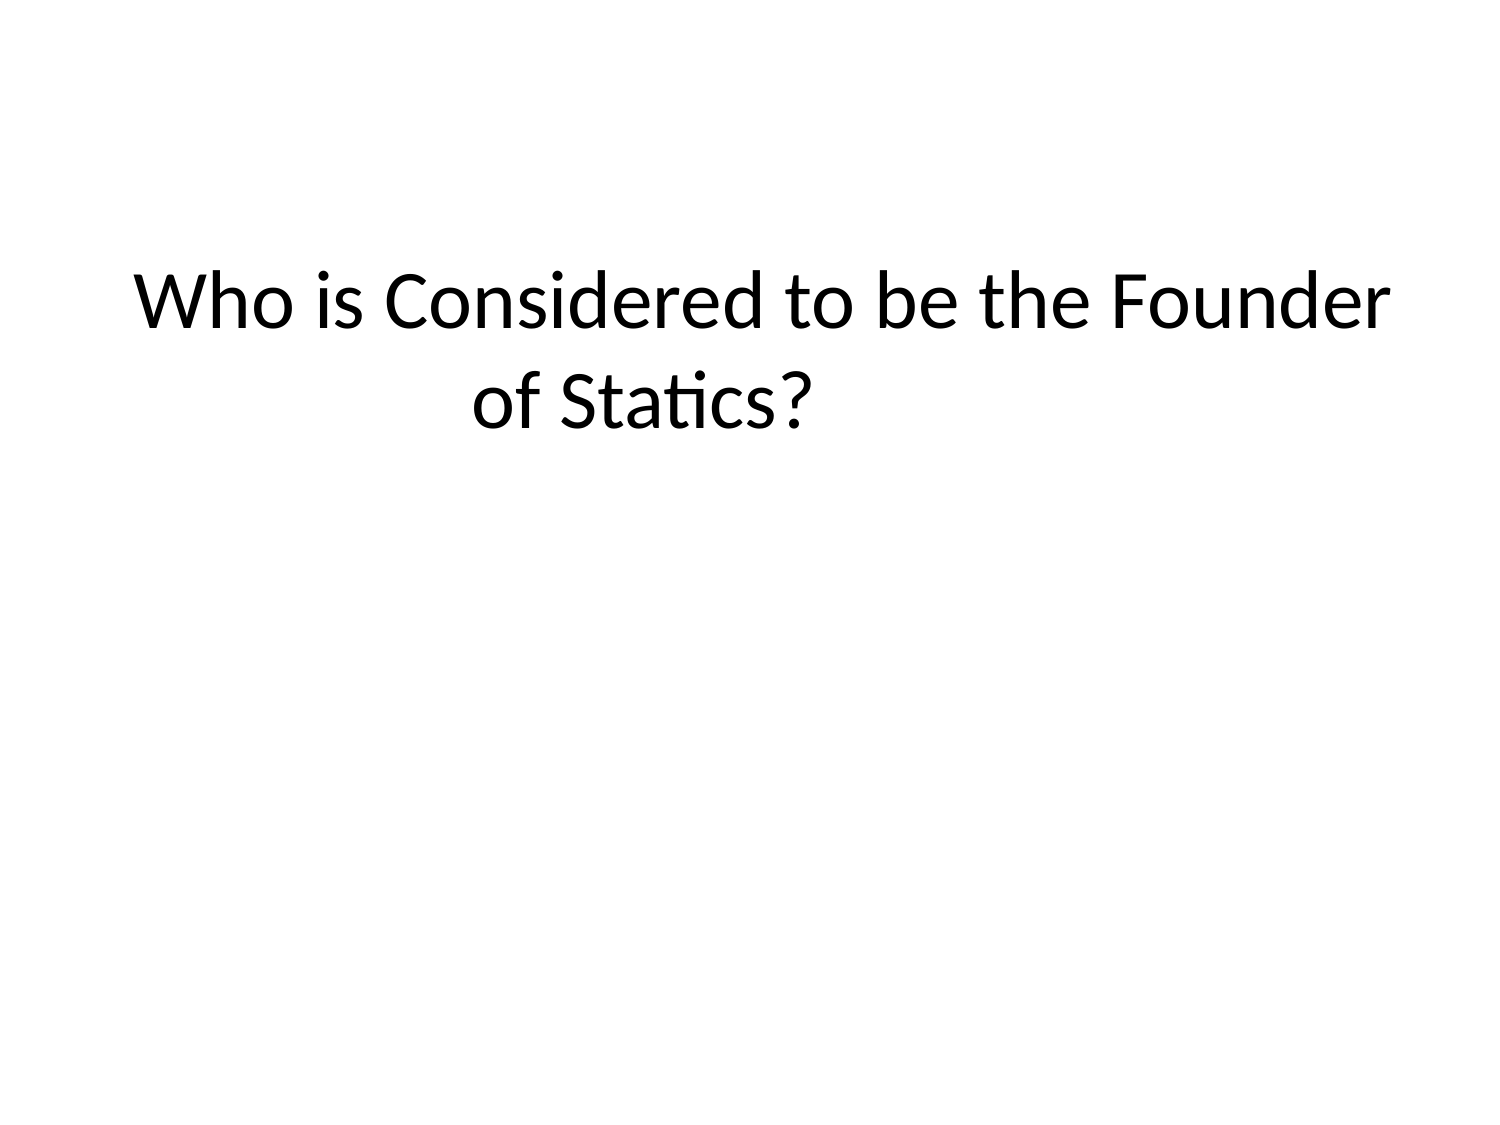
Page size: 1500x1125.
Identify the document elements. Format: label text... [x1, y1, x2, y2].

text_box Who is Considered to be the Founder of Statics? [118, 237, 1409, 453]
